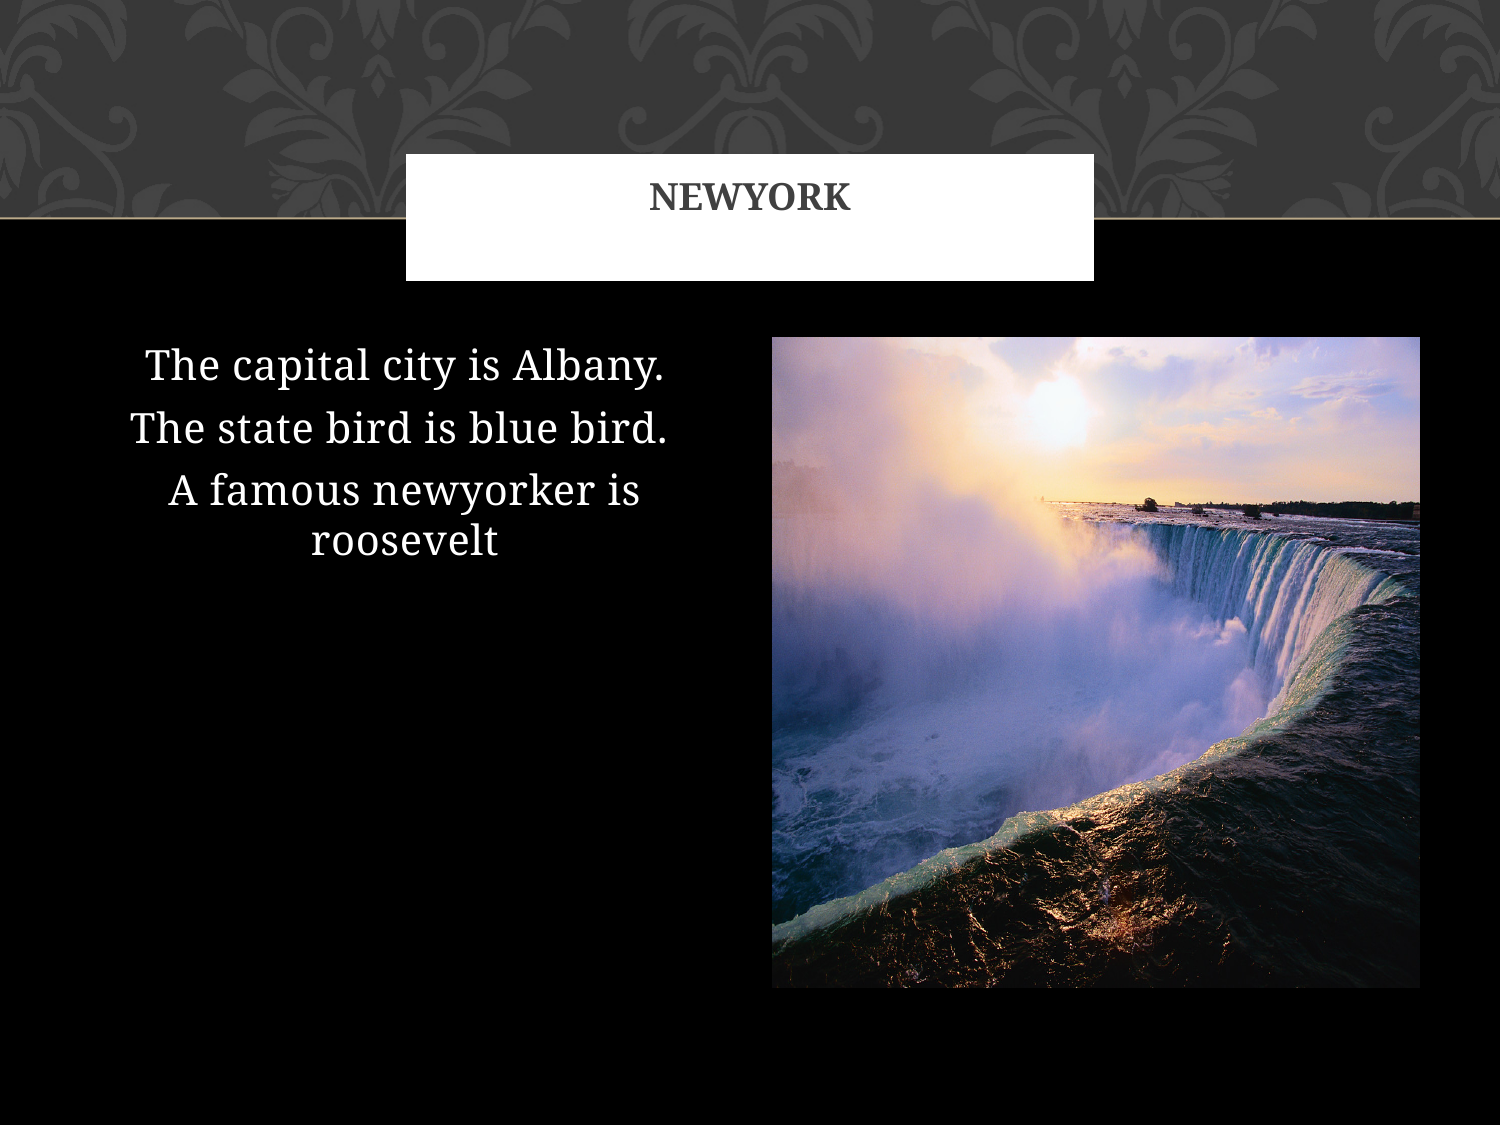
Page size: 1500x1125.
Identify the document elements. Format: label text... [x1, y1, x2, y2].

picture [772, 337, 1421, 988]
title Newyork [406, 154, 1094, 281]
list The capital city is Albany. The state bird is blue bird. A famous newyorker is roosevelt [75, 331, 735, 989]
